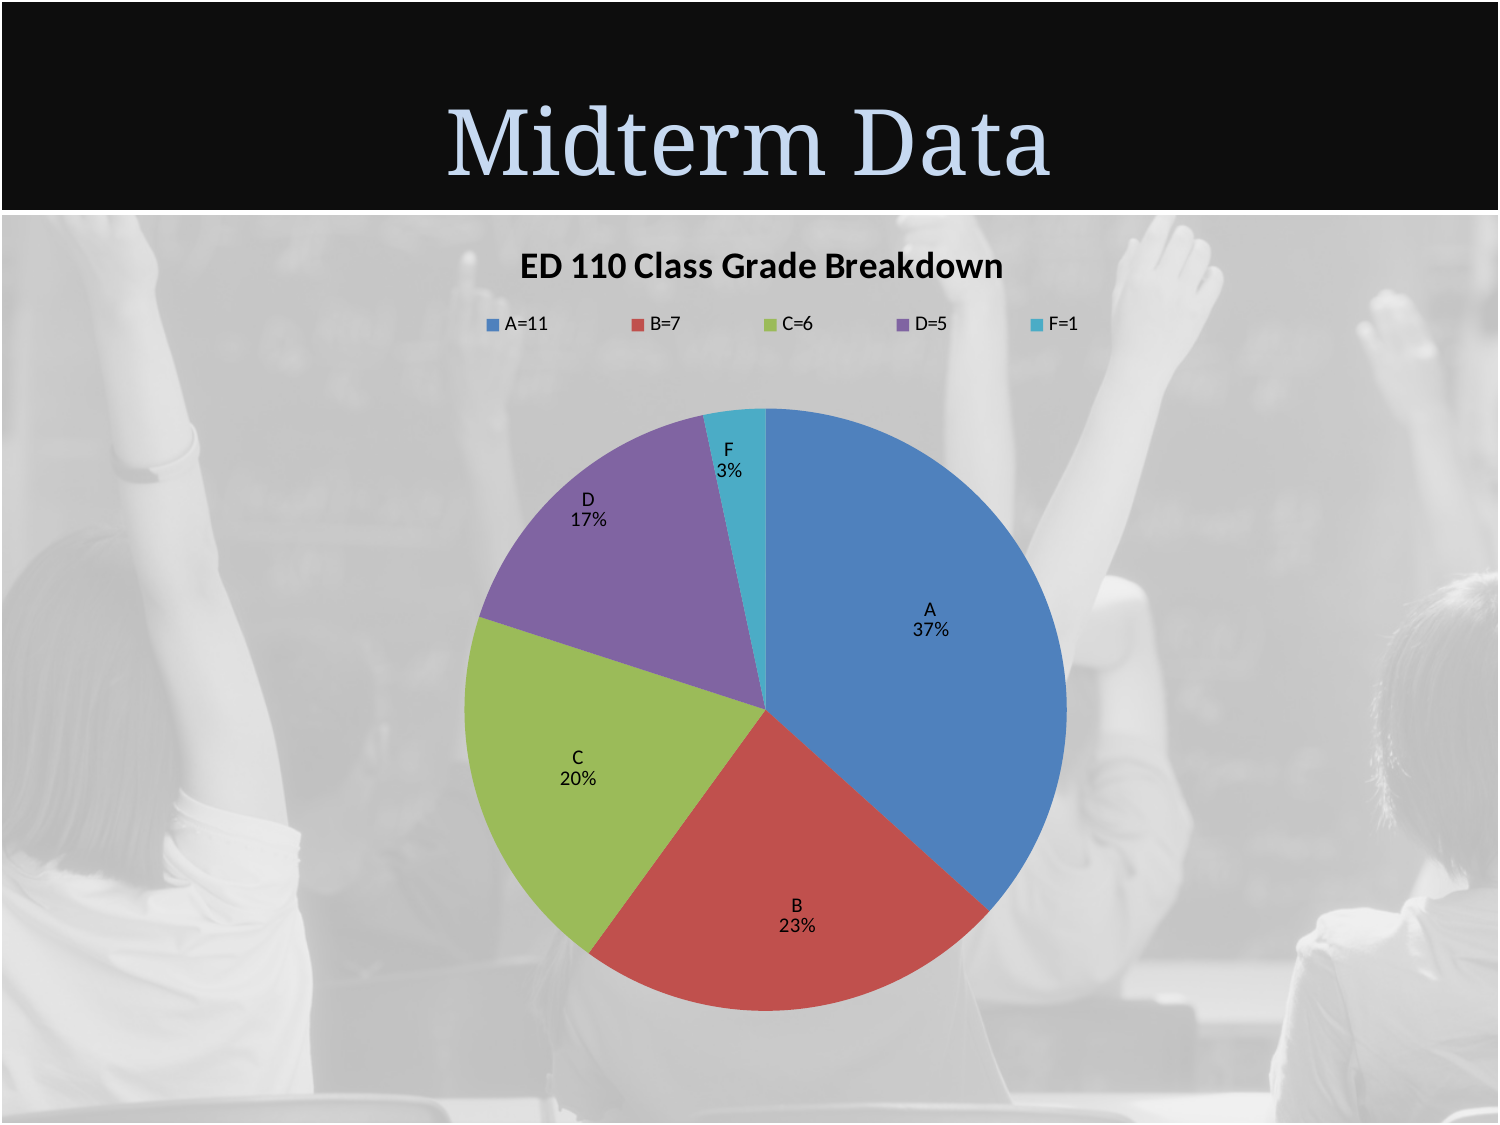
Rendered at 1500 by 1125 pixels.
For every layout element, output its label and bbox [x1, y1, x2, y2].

chart [74, 213, 1426, 1077]
picture [0, 0, 1500, 1125]
